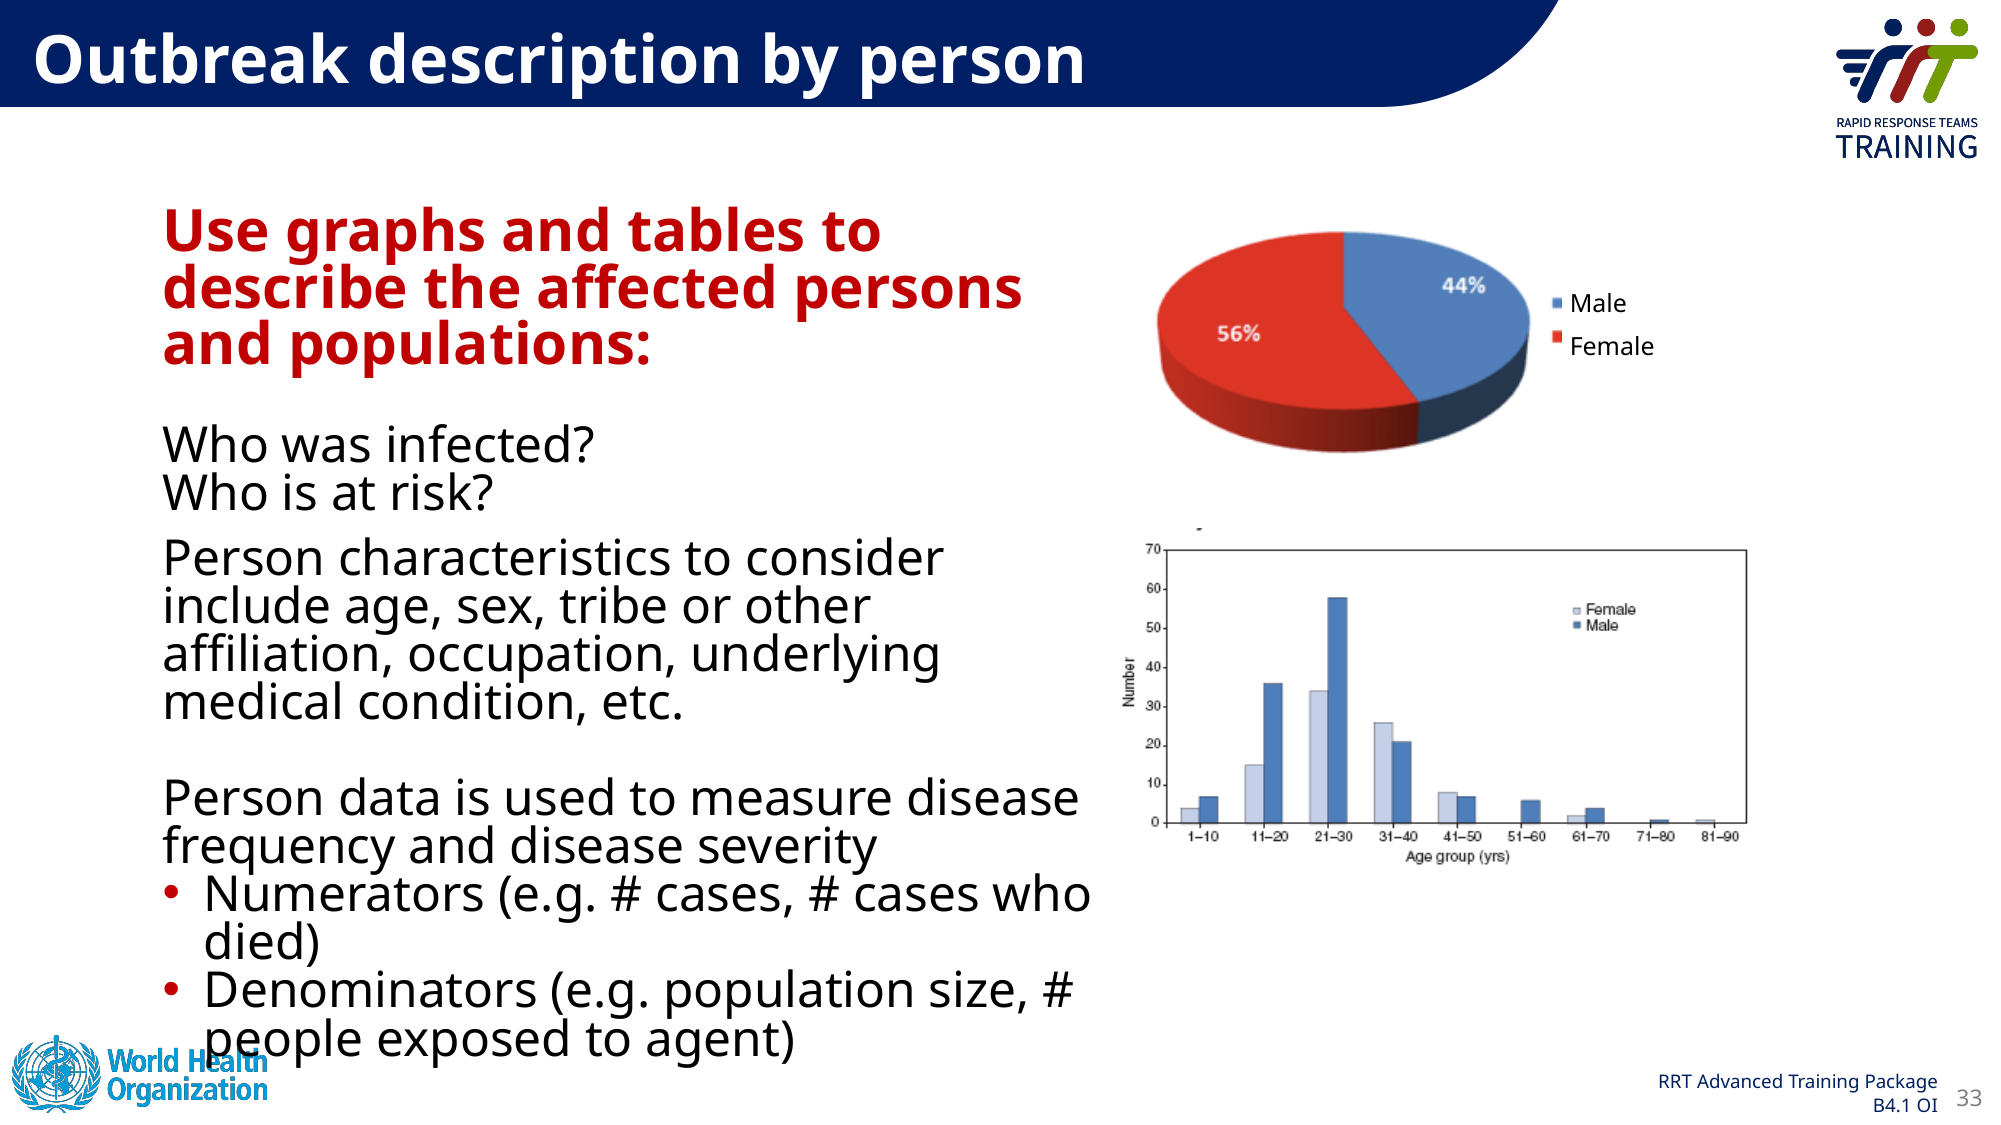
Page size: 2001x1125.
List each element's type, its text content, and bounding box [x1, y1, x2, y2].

text_box Outbreak description by person [24, 8, 1196, 115]
list Use graphs and tables to describe the affected persons and populations: Who was infected? Who is at risk? Person characteristics to consider include age, sex, tribe or other affiliation, occupation, underlying medical condition, etc. Person data is used to measure disease frequency and disease severity Numerators (e.g. # cases, # cases who died) Denominators (e.g. population size, # people exposed to agent) [154, 198, 1115, 927]
picture [71, 1053, 90, 1091]
picture [1835, 19, 1978, 167]
picture [46, 1056, 54, 1062]
picture [22, 1062, 26, 1077]
picture [30, 1083, 37, 1091]
picture [0, 0, 1583, 107]
picture [40, 1062, 47, 1070]
picture [1114, 528, 1760, 876]
picture [34, 1054, 43, 1078]
picture [12, 1083, 48, 1113]
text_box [1138, 214, 1714, 475]
picture [24, 1054, 36, 1087]
picture [59, 1035, 267, 1113]
picture [50, 1108, 62, 1113]
picture [12, 1035, 54, 1068]
picture [36, 1088, 78, 1105]
